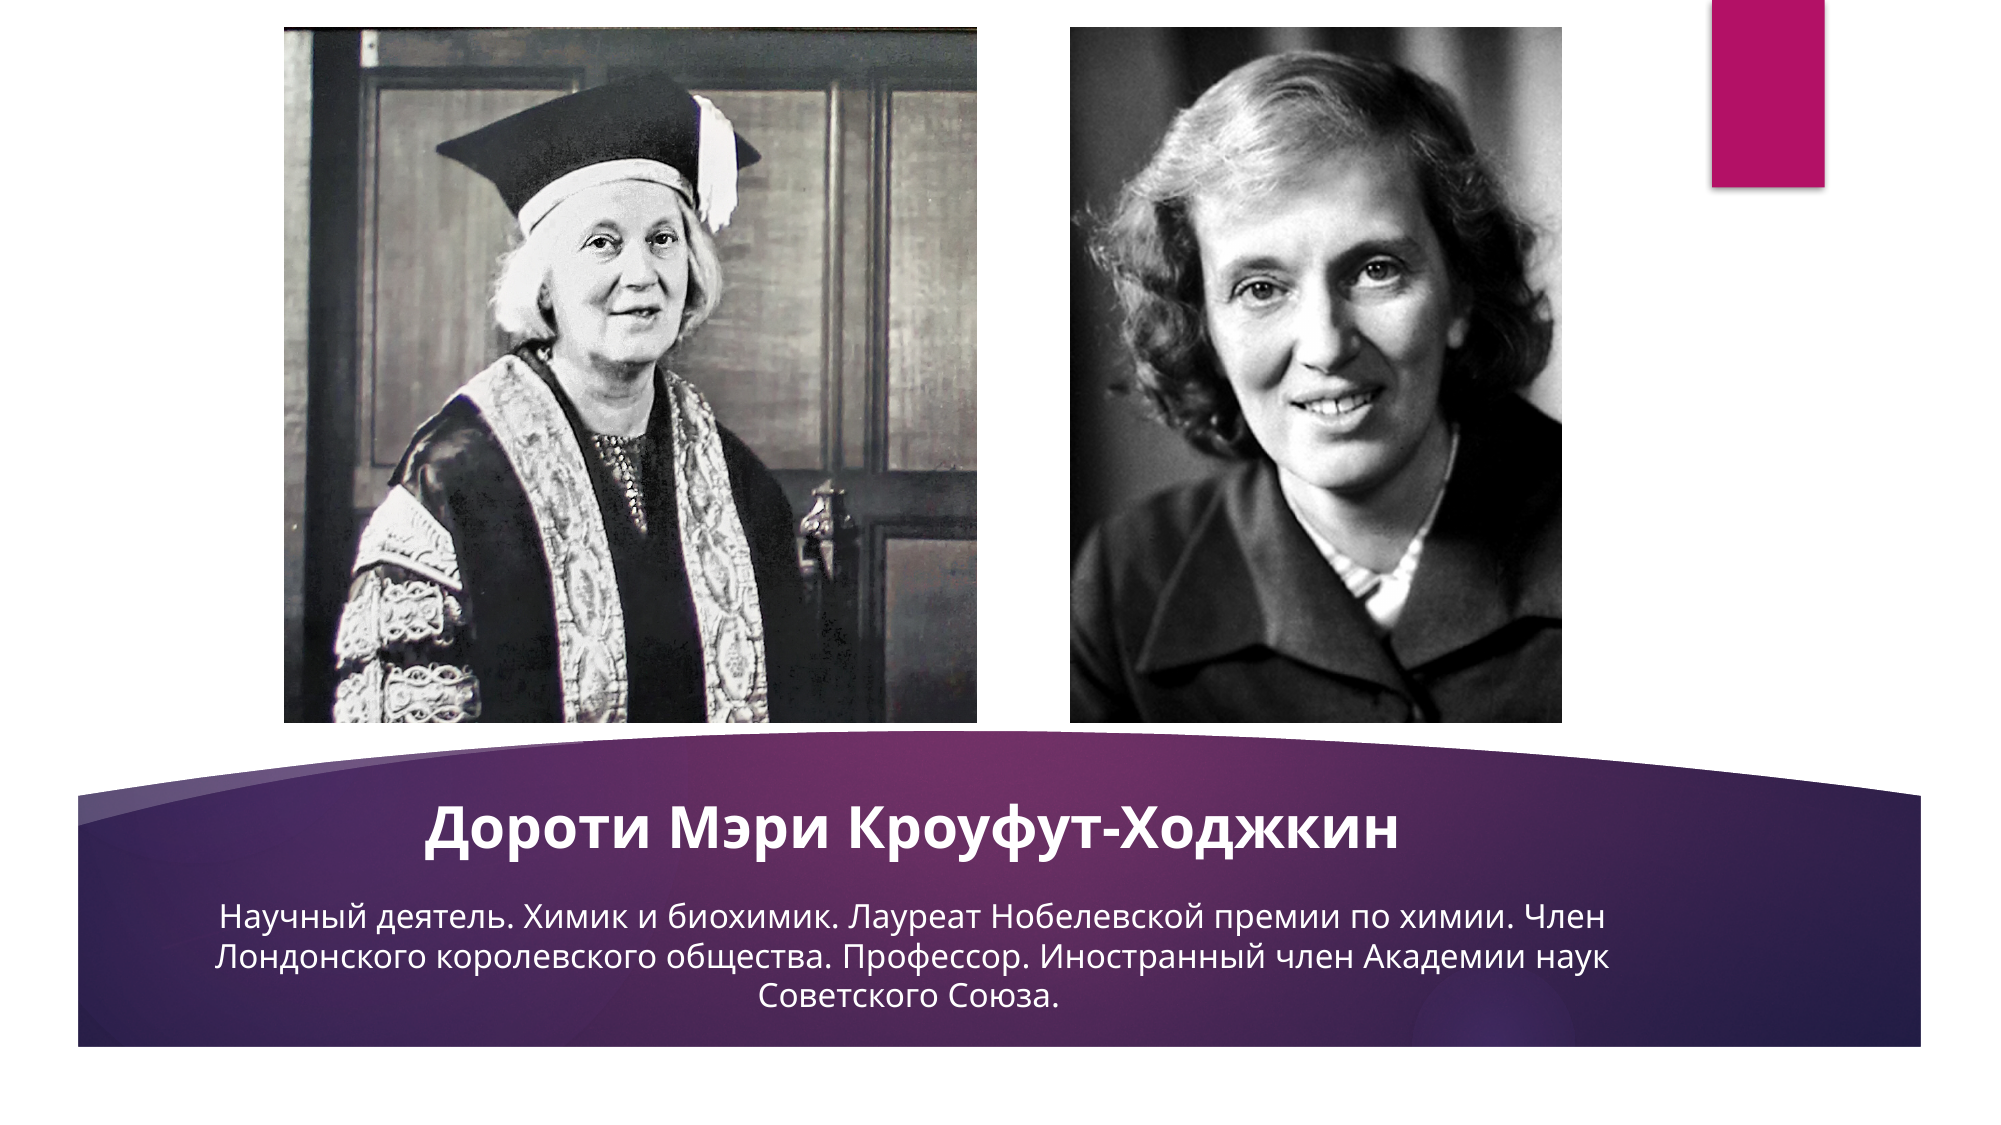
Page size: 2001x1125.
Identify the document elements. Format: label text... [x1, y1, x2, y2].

picture [1069, 27, 1562, 723]
title Дороти Мэри Кроуфут-Ходжкин [189, 775, 1638, 869]
picture [284, 27, 977, 723]
list Научный деятель. Химик и биохимик. Лауреат Нобелевской премии по химии. Член Лондонского королевского общества. Профессор. Иностранный член Академии наук Советского Союза. [189, 887, 1638, 969]
